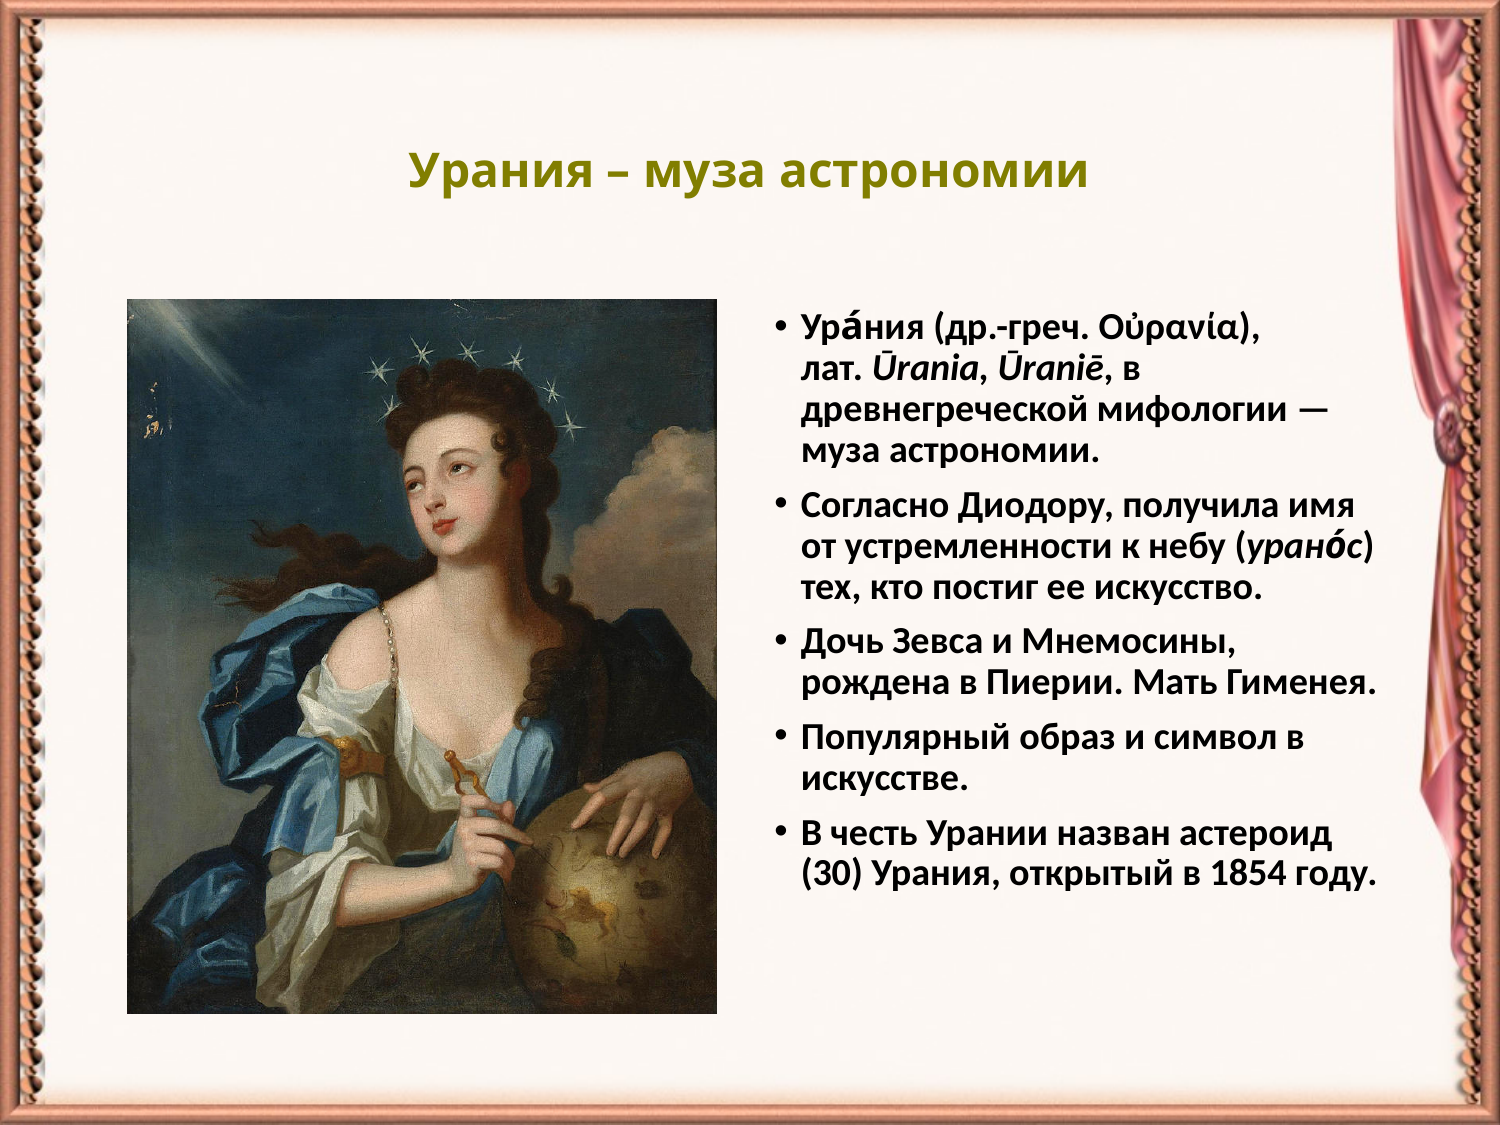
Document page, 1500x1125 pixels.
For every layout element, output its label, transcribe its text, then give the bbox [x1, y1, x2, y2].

list Ура́ния (др.-греч. Οὐρανία), лат. Ūrania, Ūraniē, в древнегреческой мифологии —муза астрономии. Согласно Диодору, получила имя от устремленности к небу (урано́с) тех, кто постиг ее искусство. Дочь Зевса и Мнемосины, рождена в Пиерии. Мать Гименея. Популярный образ и символ в искусстве. В честь Урании назван астероид (30) Урания, открытый в 1854 году. [759, 299, 1397, 1014]
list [127, 299, 717, 1014]
picture [0, 0, 1500, 1125]
title Урания – муза астрономии [103, 85, 1397, 278]
